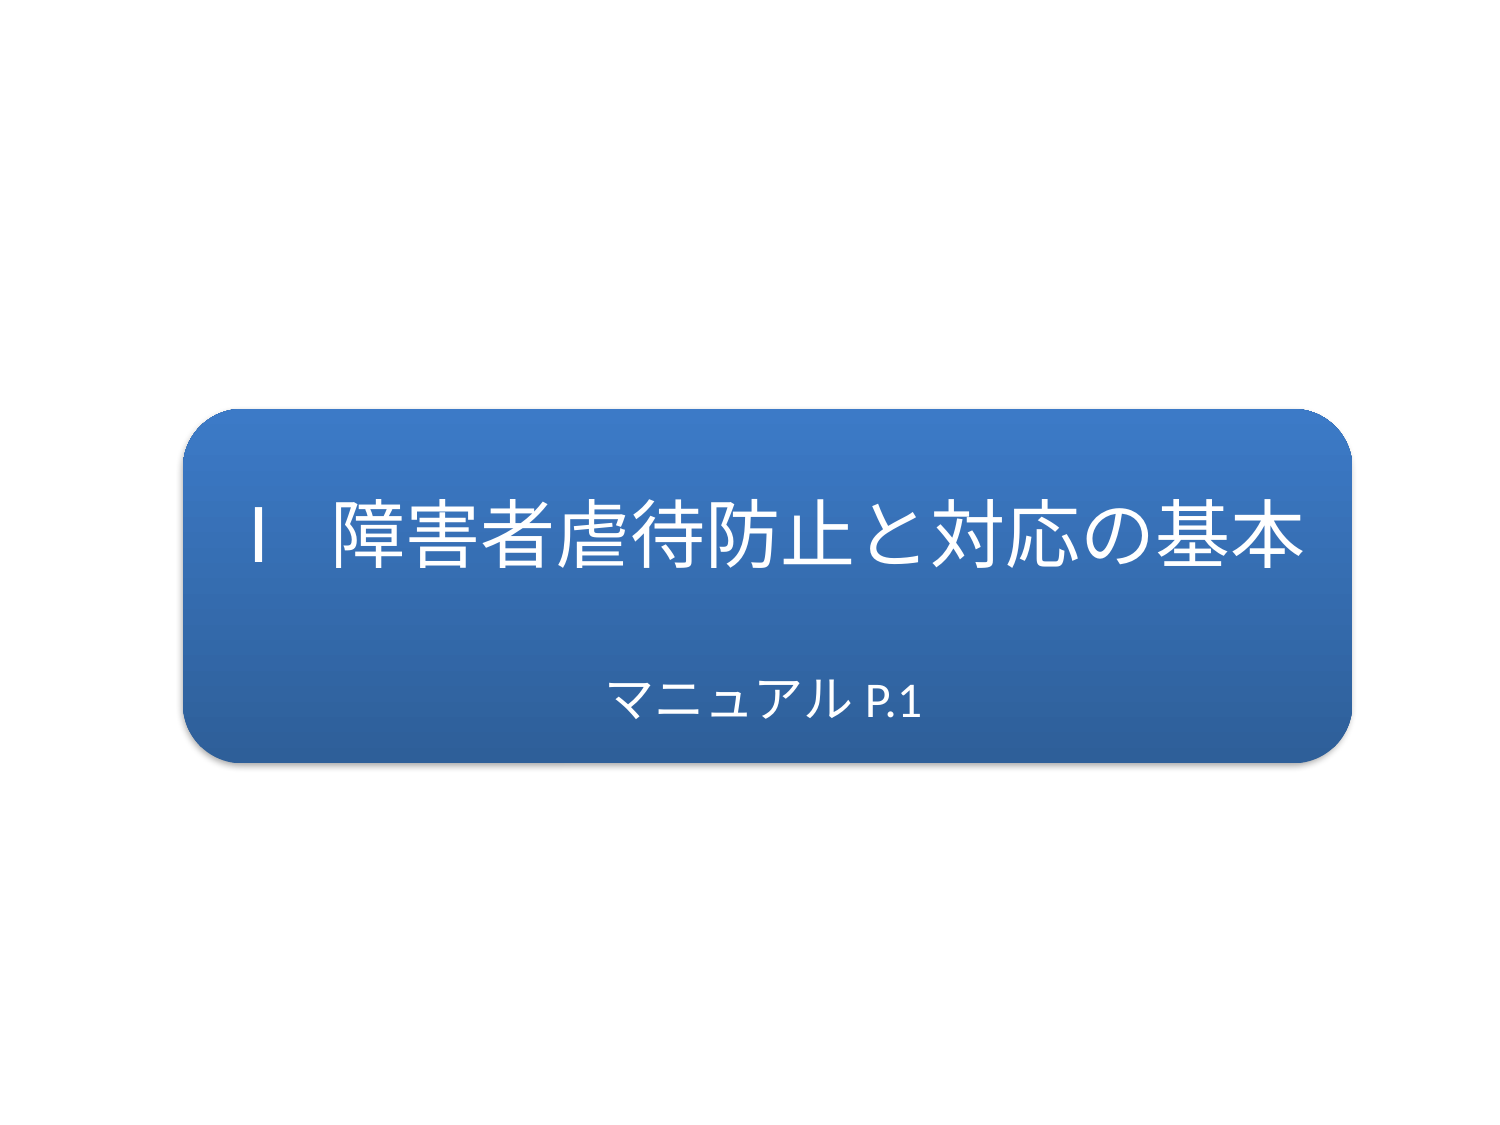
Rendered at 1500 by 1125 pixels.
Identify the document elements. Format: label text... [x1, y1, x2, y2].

text_box [182, 408, 1353, 764]
text_box Ⅰ 障害者虐待防止と対応の基本 マニュアルP.1 [206, 479, 1321, 735]
